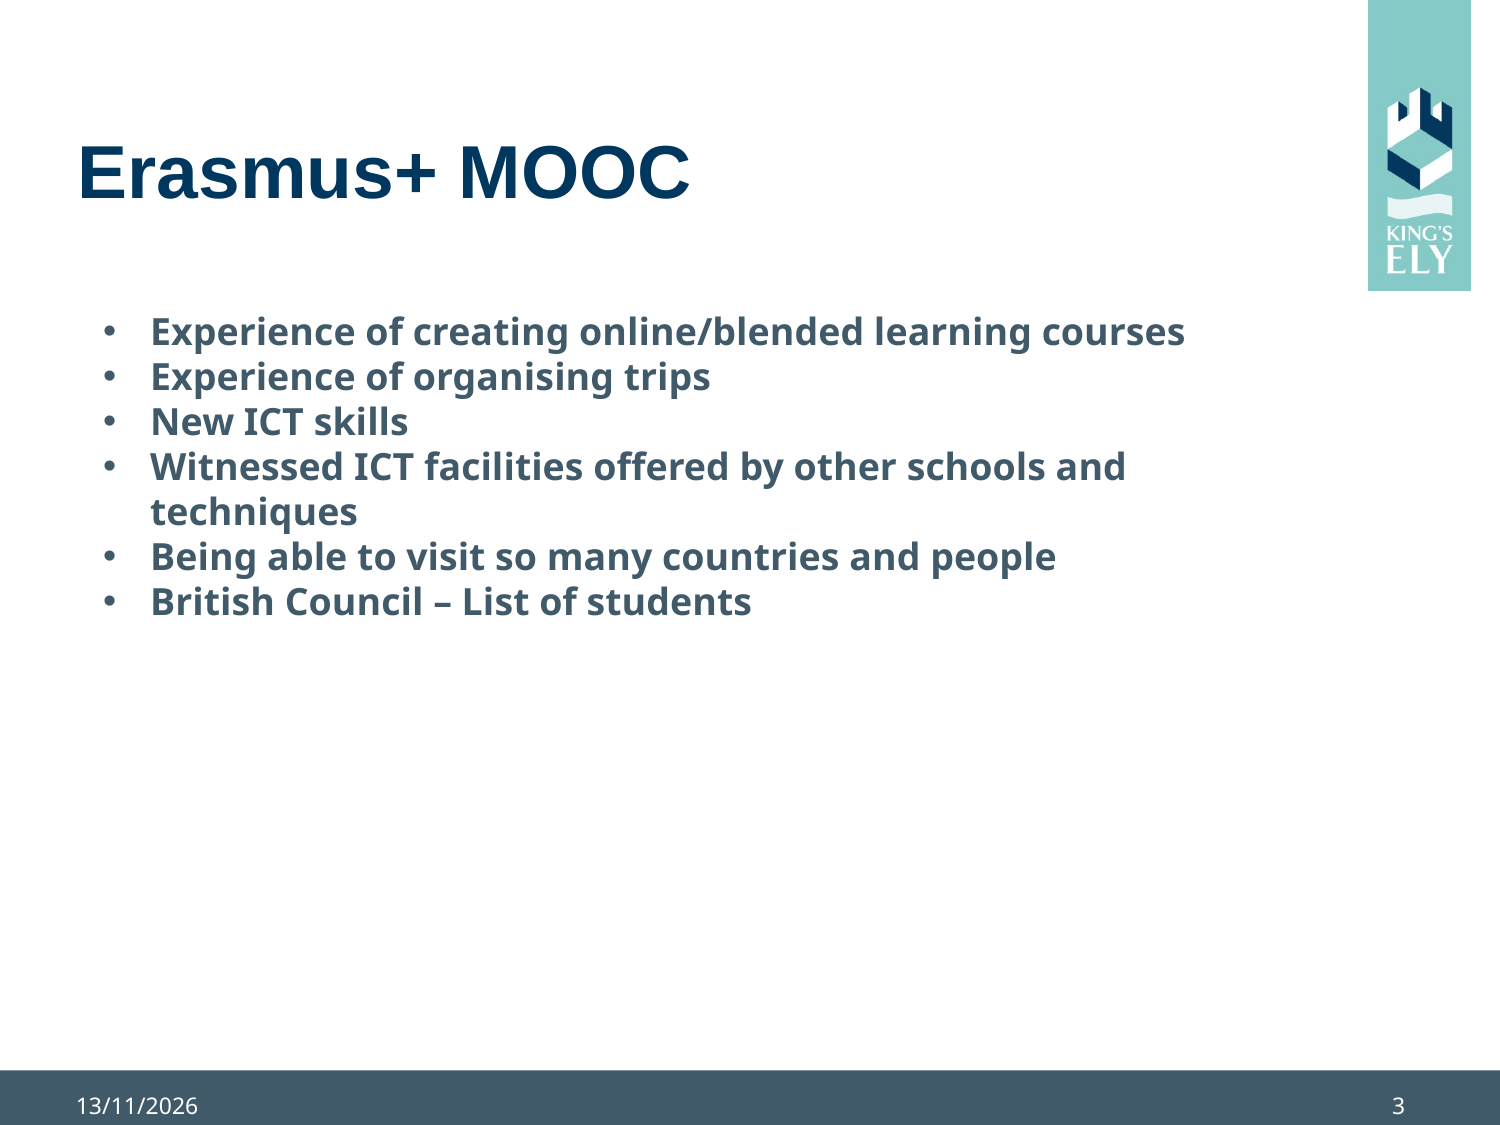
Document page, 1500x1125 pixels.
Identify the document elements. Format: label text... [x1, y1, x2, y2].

text_box Experience of creating online/blended learning courses Experience of organising trips New ICT skills Witnessed ICT facilities offered by other schools and techniques Being able to visit so many countries and people British Council – List of students [88, 255, 1306, 856]
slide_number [60, 1084, 411, 1125]
picture [1368, 0, 1471, 291]
slide_number 3 [1349, 1083, 1448, 1125]
title Erasmus+ MOOC [62, 82, 1329, 256]
